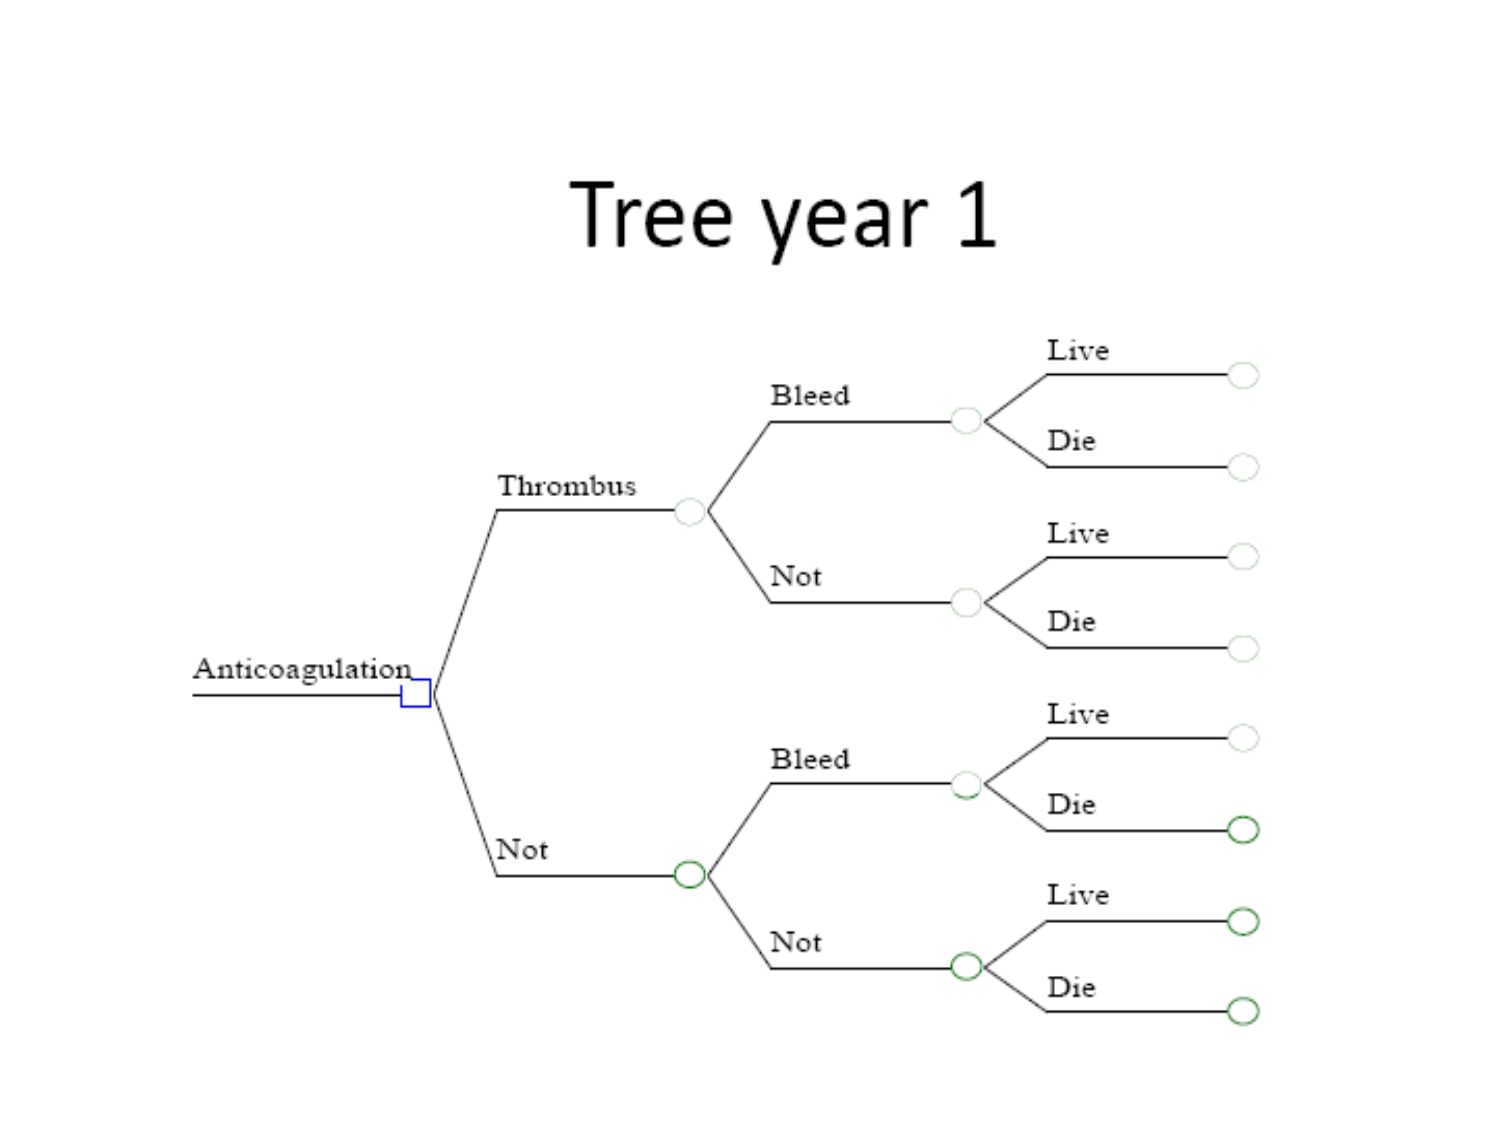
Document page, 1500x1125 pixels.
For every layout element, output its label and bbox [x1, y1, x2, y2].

list [0, 0, 1500, 1107]
